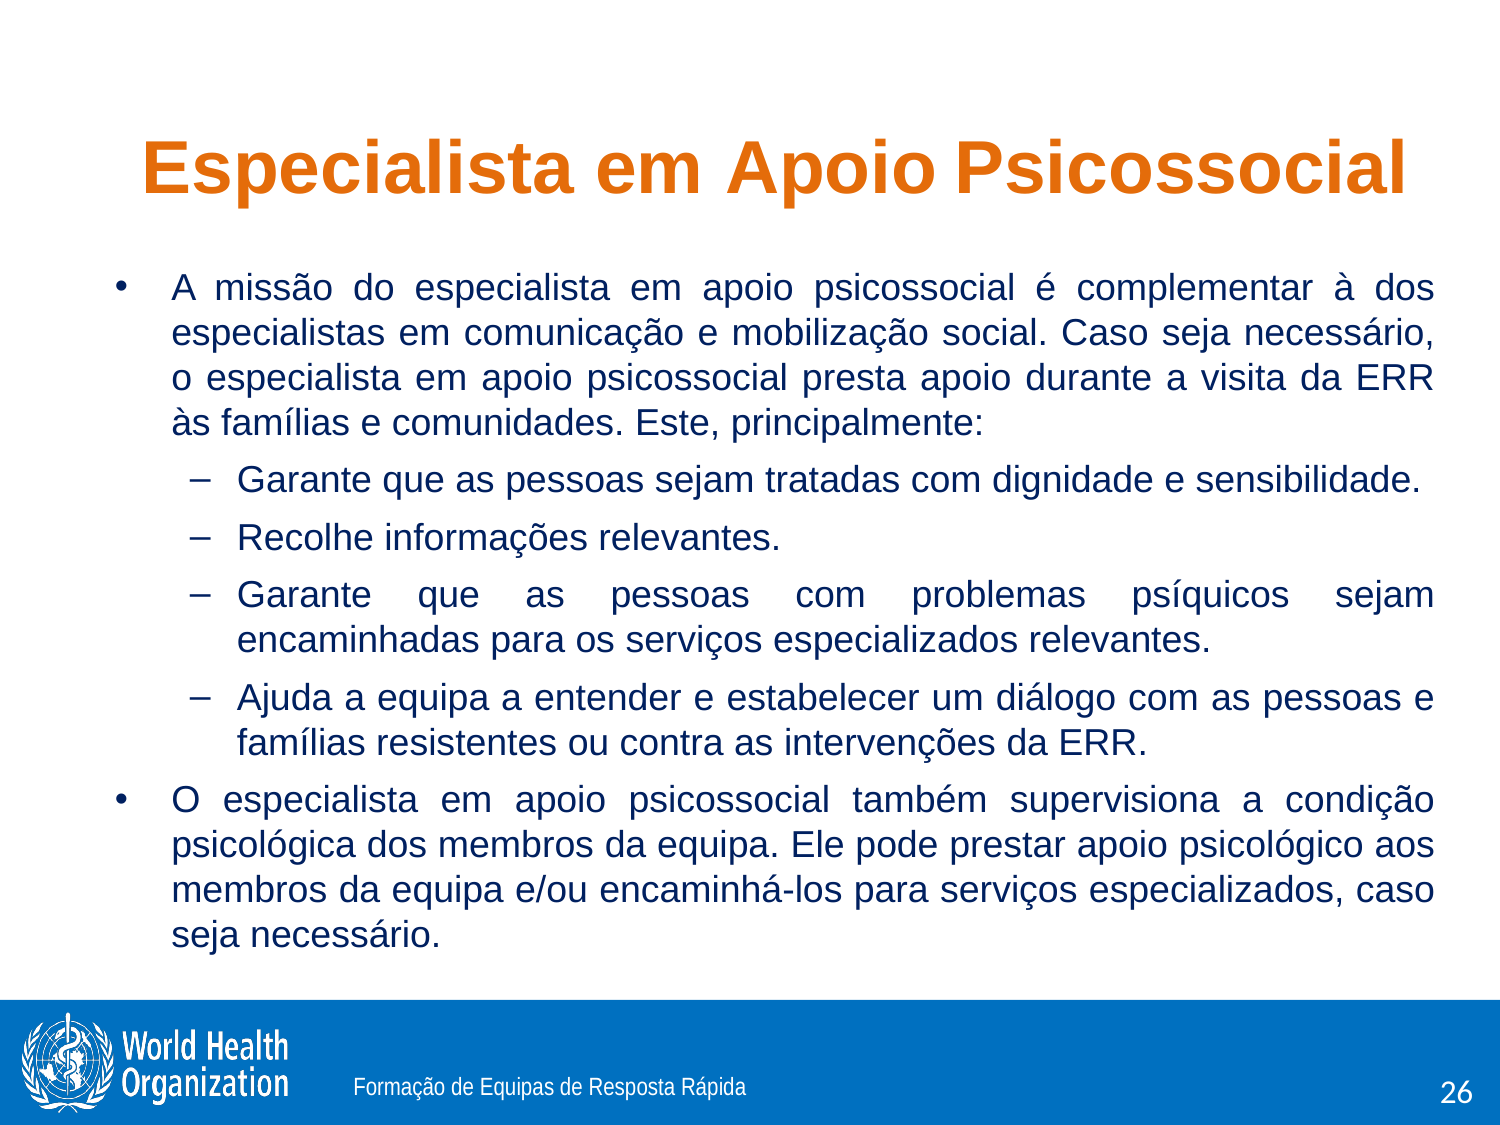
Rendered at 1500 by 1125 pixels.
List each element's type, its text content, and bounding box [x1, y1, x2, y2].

text_box Especialista em Apoio Psicossocial [99, 70, 1450, 258]
picture [21, 1012, 288, 1113]
list A missão do especialista em apoio psicossocial é complementar à dos especialistas em comunicação e mobilização social. Caso seja necessário, o especialista em apoio psicossocial presta apoio durante a visita da ERR às famílias e comunidades. Este, principalmente: Garante que as pessoas sejam tratadas com dignidade e sensibilidade. Recolhe informações relevantes. Garante que as pessoas com problemas psíquicos sejam encaminhadas para os serviços especializados relevantes. Ajuda a equipa a entender e estabelecer um diálogo com as pessoas e famílias resistentes ou contra as intervenções da ERR. O especialista em apoio psicossocial também supervisiona a condição psicológica dos membros da equipa. Ele pode prestar apoio psicológico aos membros da equipa e/ou encaminhá-los para serviços especializados, caso seja necessário. [99, 258, 1450, 965]
